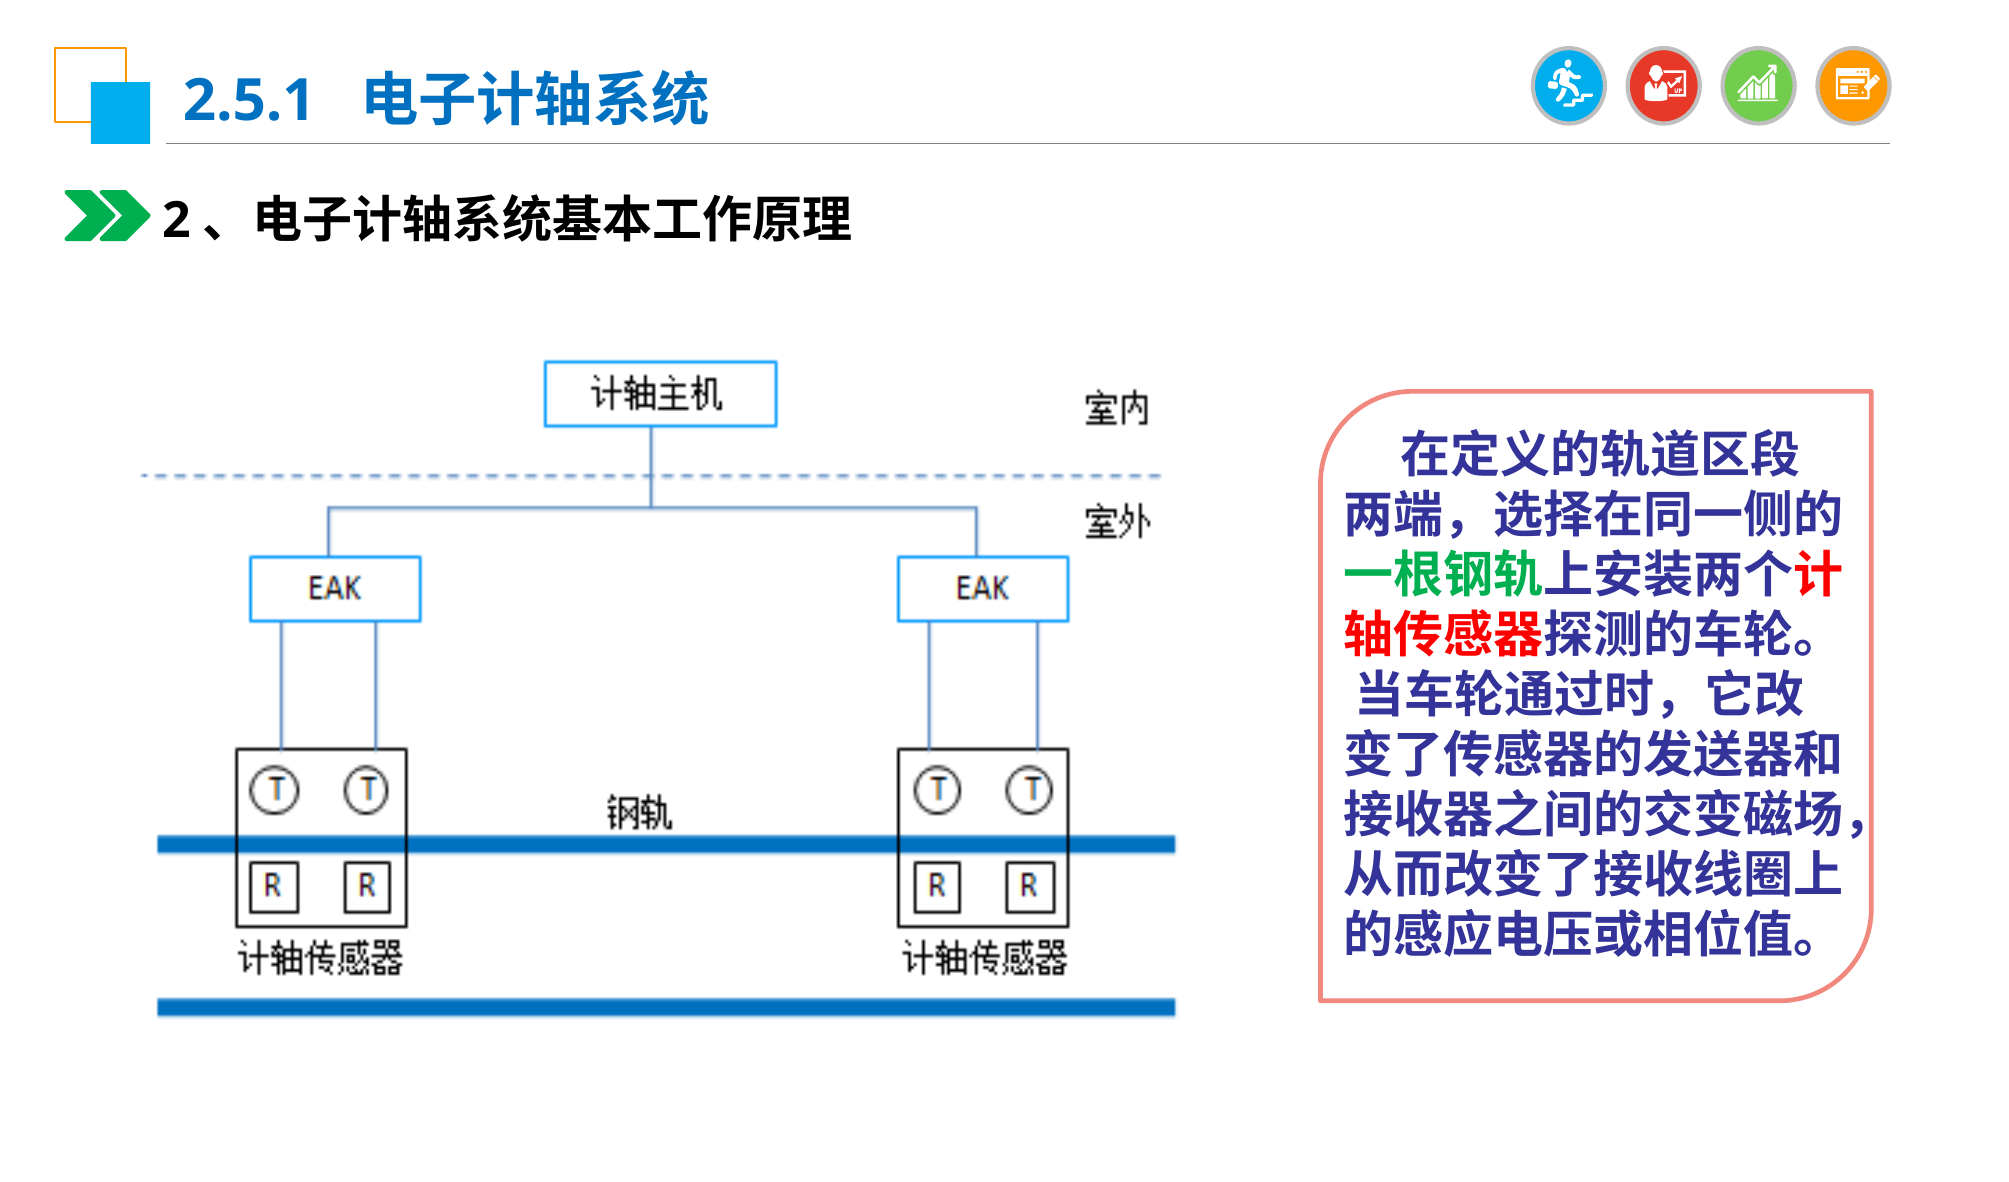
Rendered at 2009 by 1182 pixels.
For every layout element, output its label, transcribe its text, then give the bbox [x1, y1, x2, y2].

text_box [1320, 391, 1872, 1002]
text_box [66, 180, 867, 257]
picture [124, 344, 1202, 1034]
text_box 2.5.1 电子计轴系统 [162, 51, 731, 142]
